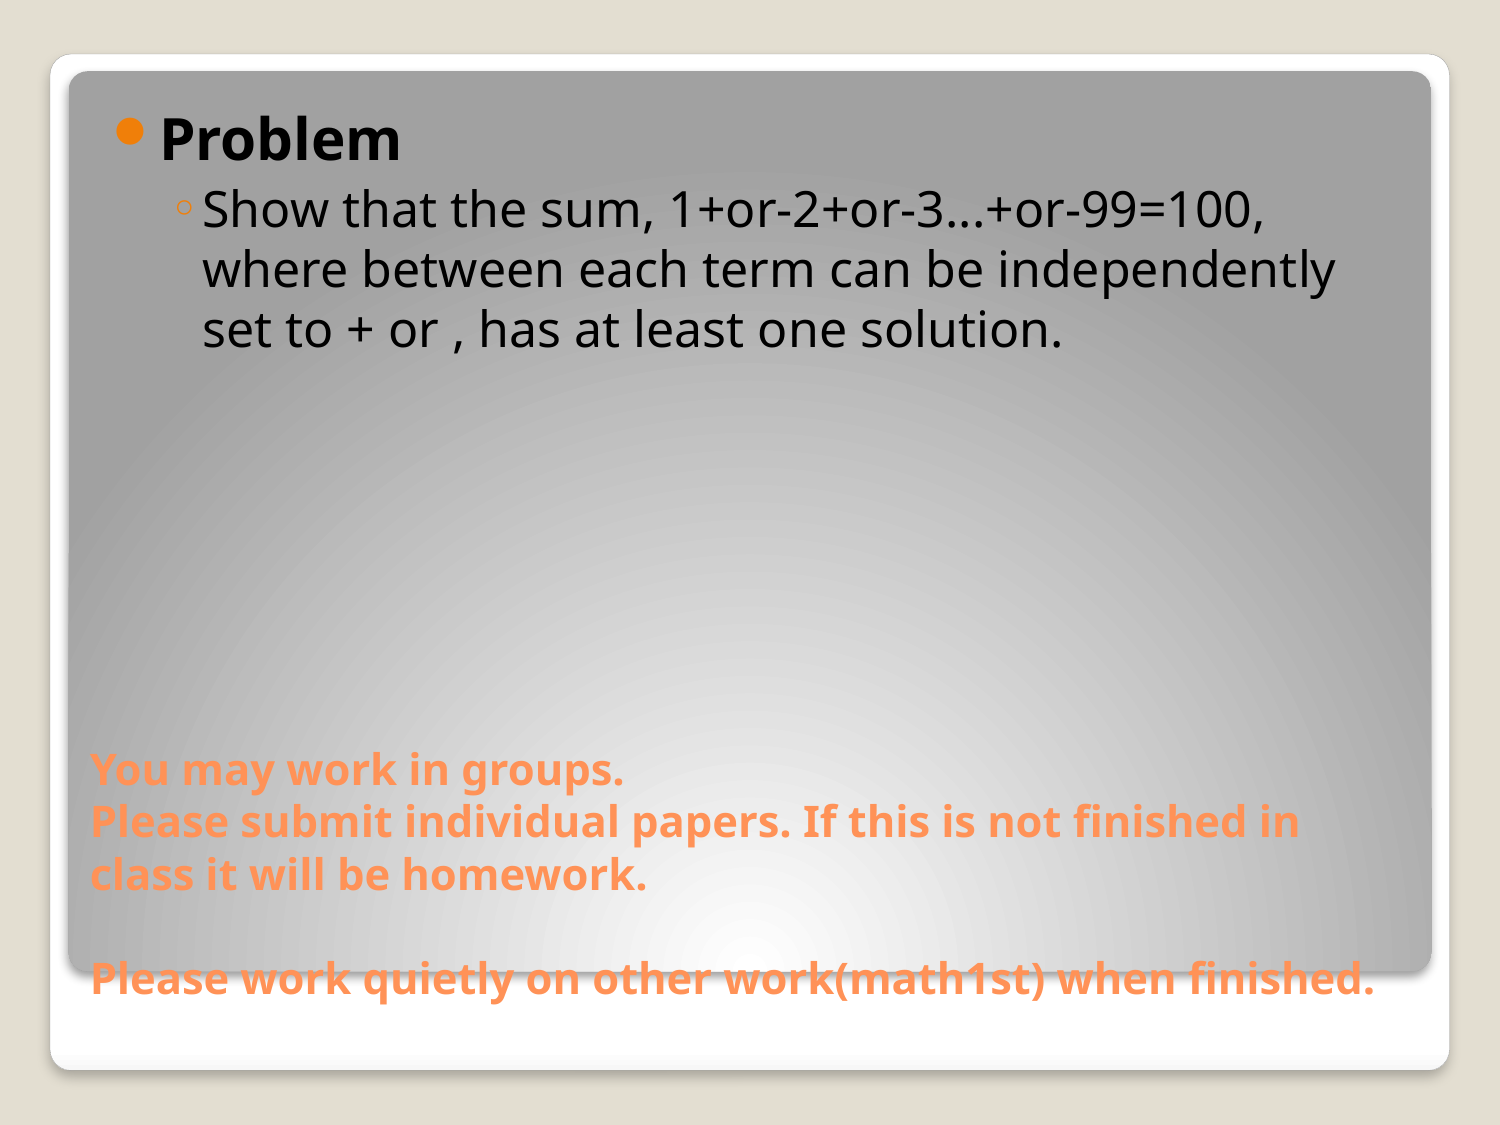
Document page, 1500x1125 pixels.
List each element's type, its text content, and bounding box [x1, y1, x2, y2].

title You may work in groups. Please submit individual papers. If this is not finished in class it will be homework. Please work quietly on other work(math1st) when finished. [75, 699, 1418, 1063]
list Problem Show that the sum, 1+or-2+or-3...+or-99=100, where between each term can be independently set to + or , has at least one solution. [82, 86, 1425, 774]
